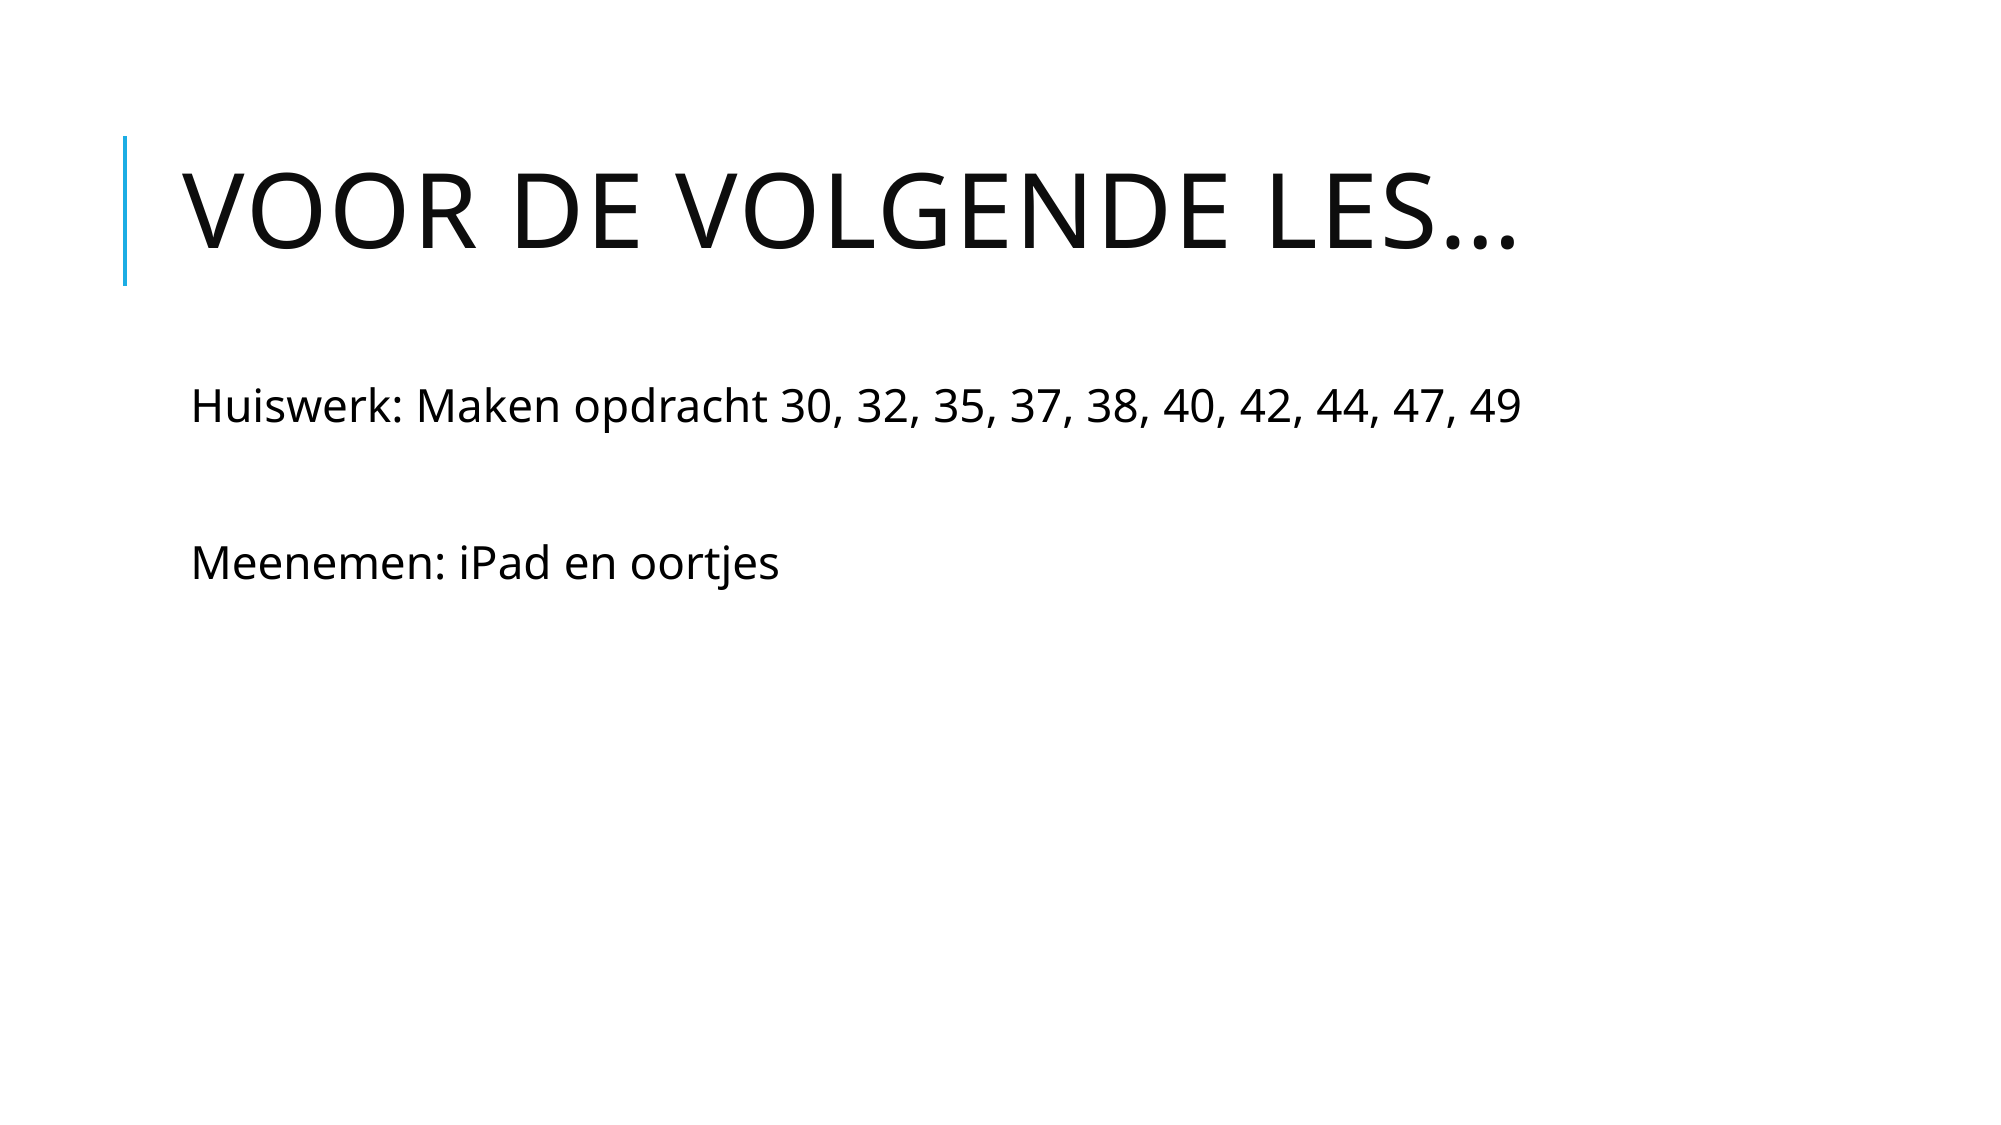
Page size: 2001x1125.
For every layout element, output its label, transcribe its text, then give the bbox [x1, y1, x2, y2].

title Voor de volgende les… [168, 96, 1763, 342]
list Huiswerk: Maken opdracht 30, 32, 35, 37, 38, 40, 42, 44, 47, 49 Meenemen: iPad en oortjes [168, 375, 1763, 1035]
